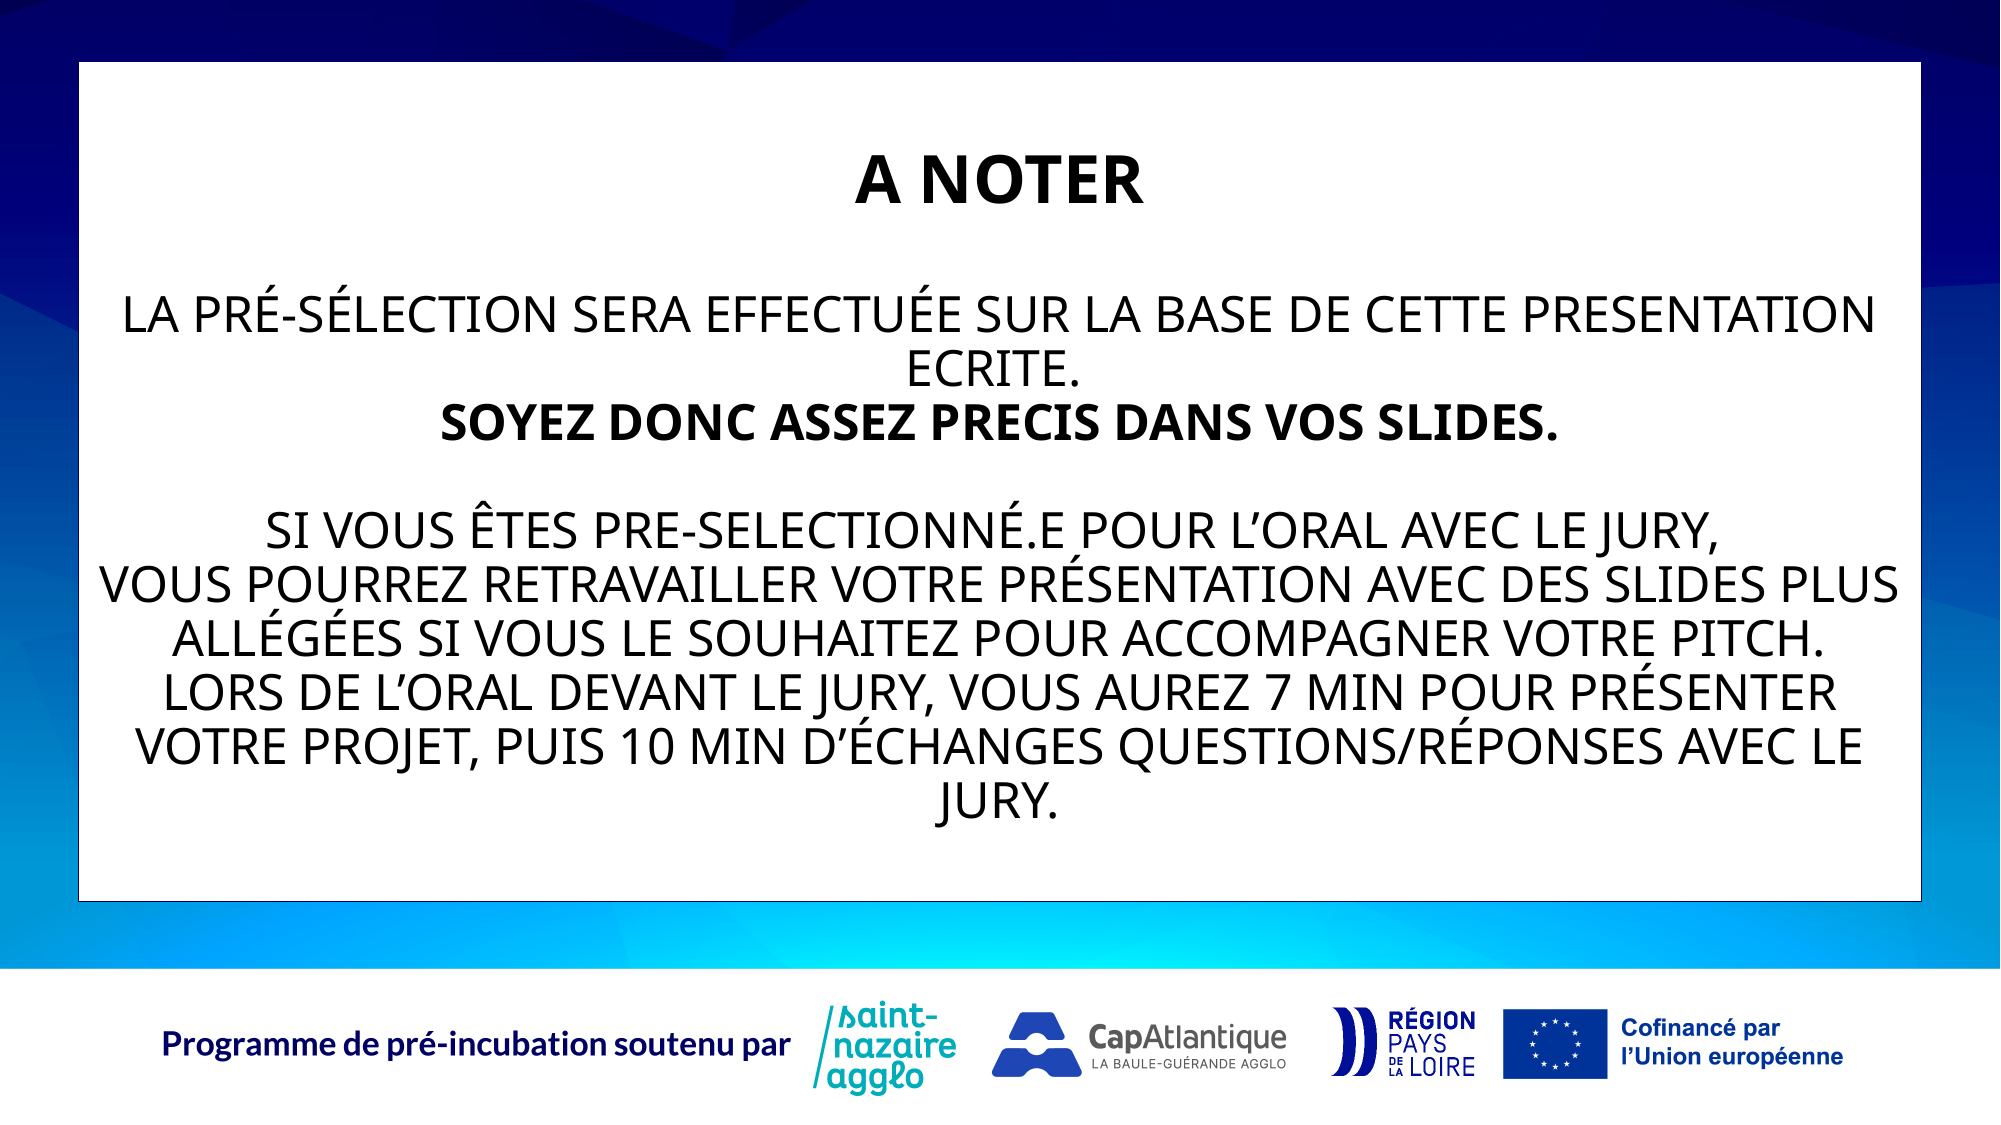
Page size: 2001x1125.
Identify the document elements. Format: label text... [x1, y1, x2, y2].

title A noteR La pré-Sélection sera effectuée sur LA BASE DE CETTE PRESENTATION ECRITE. SOYEZ DONC assez PRECIS DANS VOS SLIDES. Si VOUS êTES PRE-SELECTIONNé.e POUR l’ORAL AVEC LE JURY, VOUS POURREZ RETRAVAILLER VOTRE Présentation AVEC DES SLIDES PLUS allégées SI VOUS LE SOUHAITEZ POUR ACCOMPAGNER VOTRE PITCH. Lors de l’oral devant le jury, vous aurez 7 min pour présenter votre projet, puis 10 min d’échanges questions/réponses avec le jury. [78, 61, 1922, 902]
picture [0, 0, 2000, 774]
picture [0, 902, 2000, 1125]
